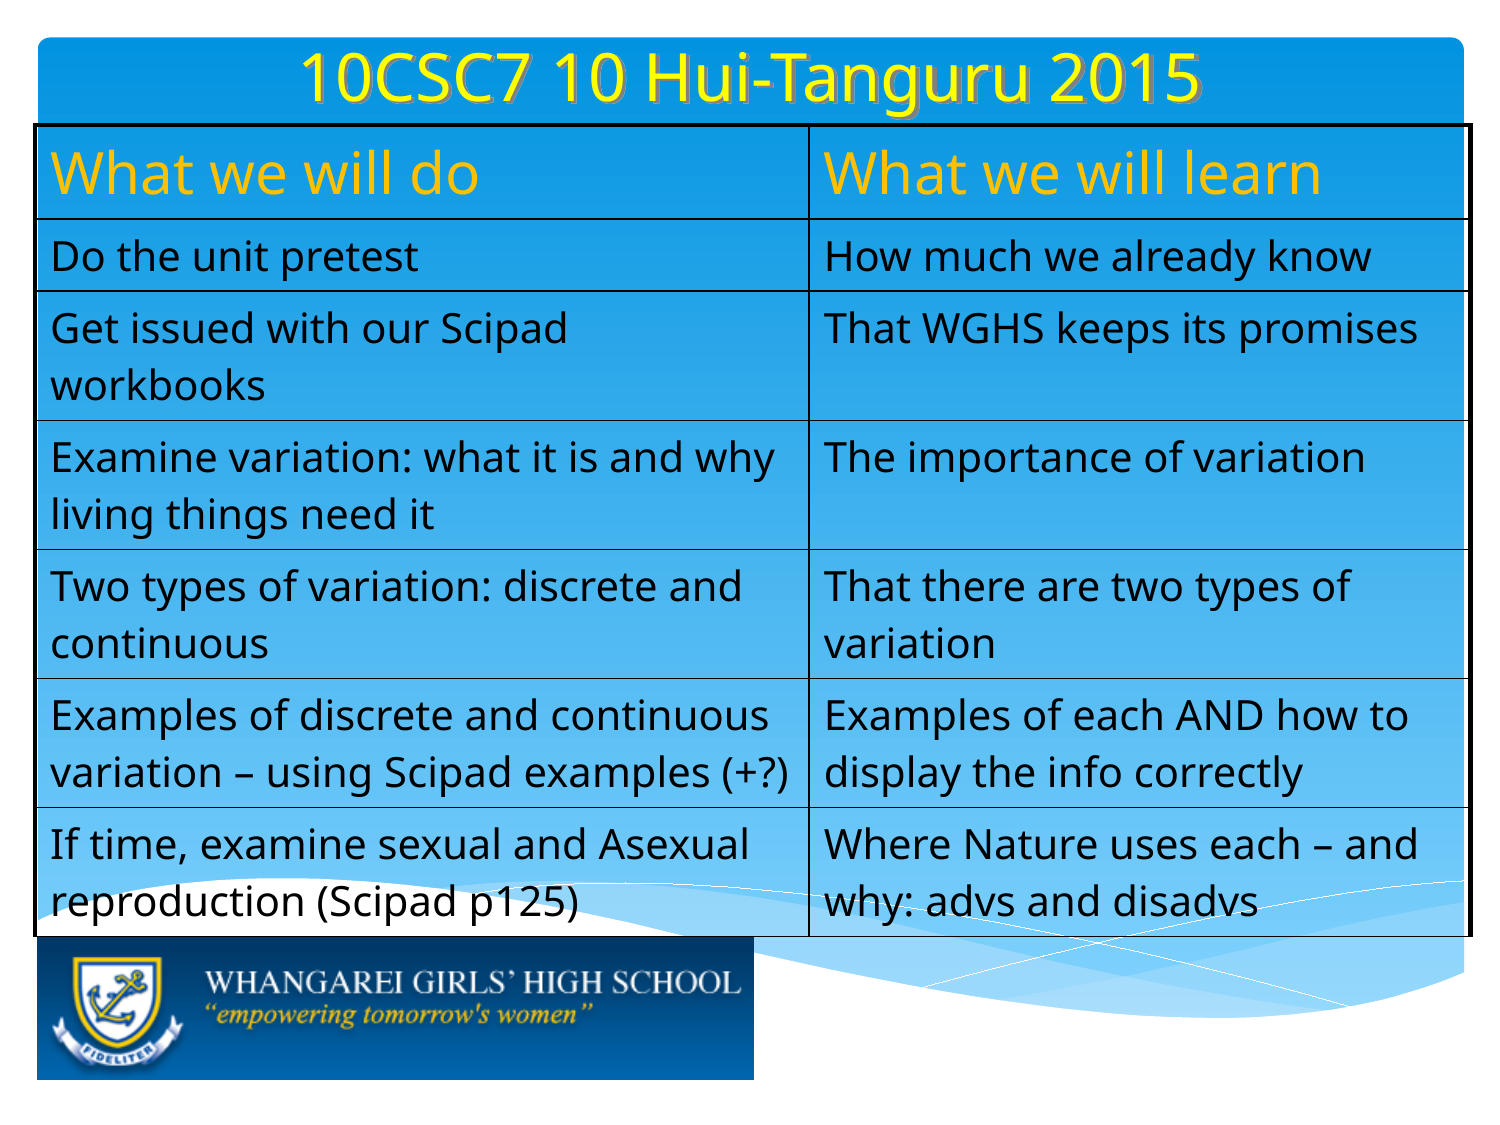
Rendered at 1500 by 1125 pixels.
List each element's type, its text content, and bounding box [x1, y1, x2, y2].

table_cell The importance of variation [810, 421, 1468, 549]
table_cell Examples of discrete and continuous variation – using Scipad examples (+?) [37, 679, 808, 807]
table_cell Examples of each AND how to display the info correctly [810, 679, 1468, 807]
table_cell That there are two types of variation [810, 550, 1468, 678]
table_cell If time, examine sexual and Asexual reproduction (Scipad p125) [37, 808, 808, 936]
table_cell Examine variation: what it is and why living things need it [37, 421, 808, 549]
picture [37, 937, 754, 1080]
table_header What we will learn [810, 127, 1468, 218]
text_box 10CSC7 10 Hui-Tanguru 2015 [99, 24, 1400, 123]
table_cell Two types of variation: discrete and continuous [37, 550, 808, 678]
table_cell How much we already know [810, 220, 1468, 290]
table_cell Get issued with our Scipad workbooks [37, 292, 808, 420]
table_cell Where Nature uses each – and why: advs and disadvs [810, 808, 1468, 936]
table_cell That WGHS keeps its promises [810, 292, 1468, 420]
table_cell Do the unit pretest [37, 220, 808, 290]
table_header What we will do [37, 127, 808, 218]
